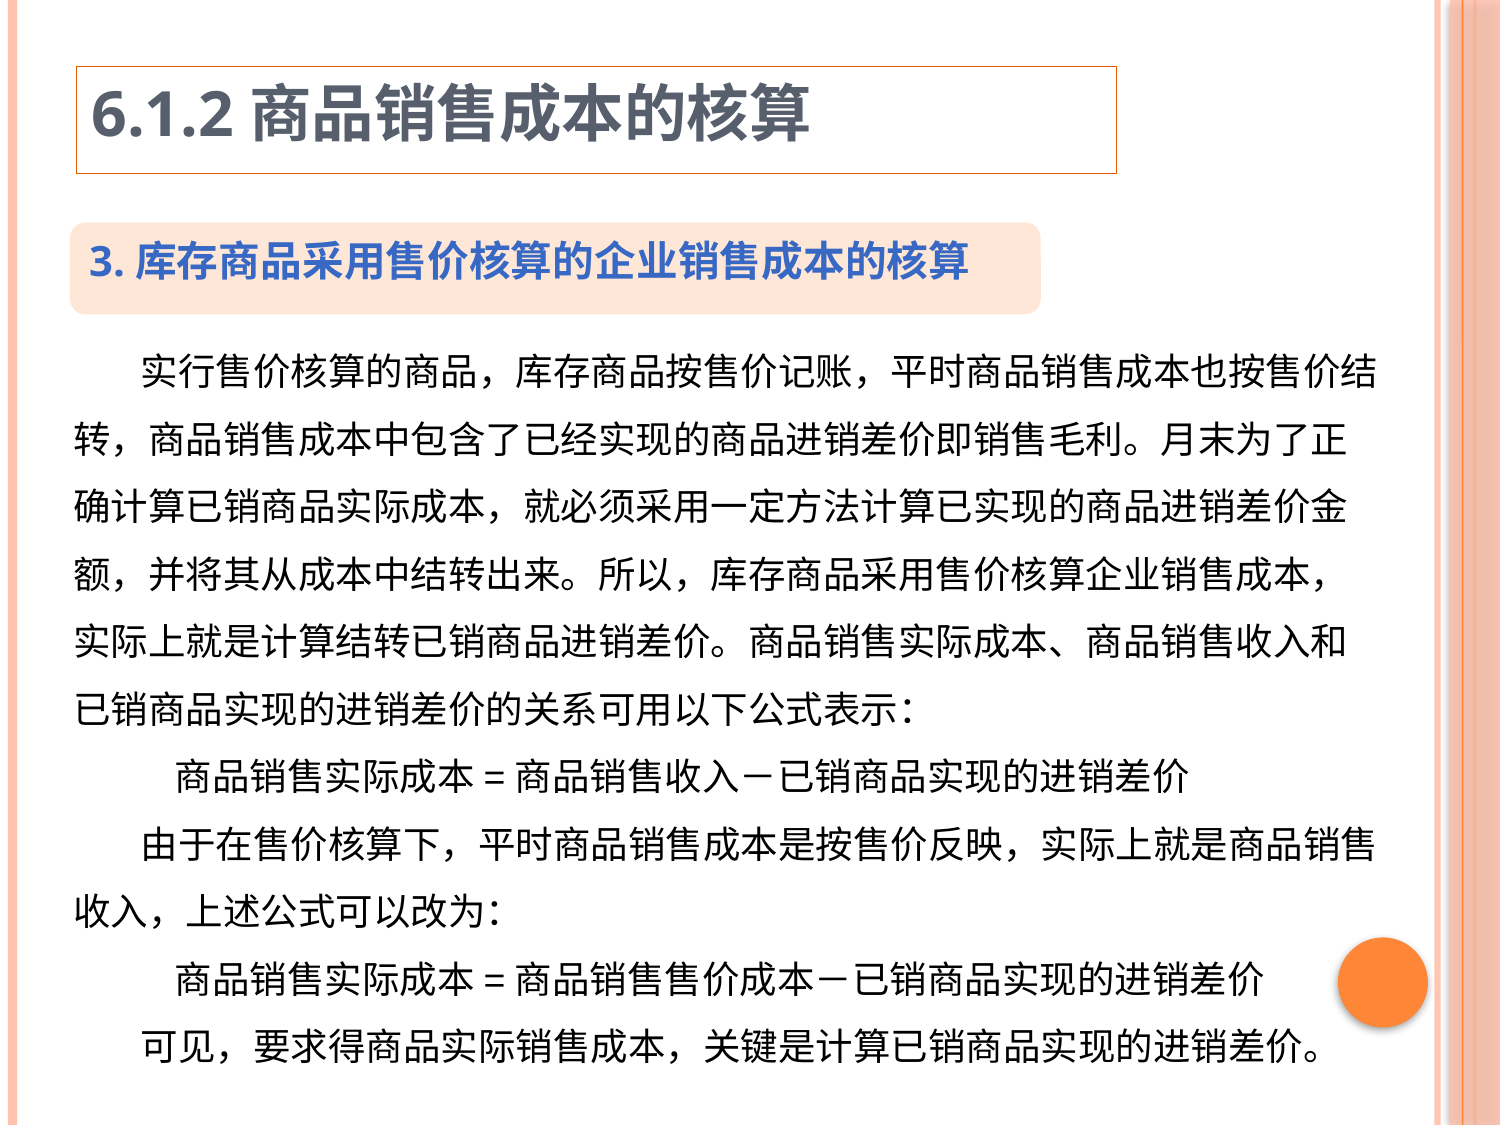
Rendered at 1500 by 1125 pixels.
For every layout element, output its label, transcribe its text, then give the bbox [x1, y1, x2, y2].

text_box 3.库存商品采用售价核算的企业销售成本的核算 [69, 222, 1041, 315]
text_box 实行售价核算的商品，库存商品按售价记账，平时商品销售成本也按售价结转，商品销售成本中包含了已经实现的商品进销差价即销售毛利。月末为了正确计算已销商品实际成本，就必须采用一定方法计算已实现的商品进销差价金额，并将其从成本中结转出来。所以，库存商品采用售价核算企业销售成本，实际上就是计算结转已销商品进销差价。商品销售实际成本、商品销售收入和已销商品实现的进销差价的关系可用以下公式表示： 商品销售实际成本=商品销售收入－已销商品实现的进销差价 由于在售价核算下，平时商品销售成本是按售价反映，实际上就是商品销售收入，上述公式可以改为： 商品销售实际成本=商品销售售价成本－已销商品实现的进销差价 可见，要求得商品实际销售成本，关键是计算已销商品实现的进销差价。 [58, 318, 1393, 1076]
text_box 6.1.2商品销售成本的核算 [76, 66, 1117, 174]
